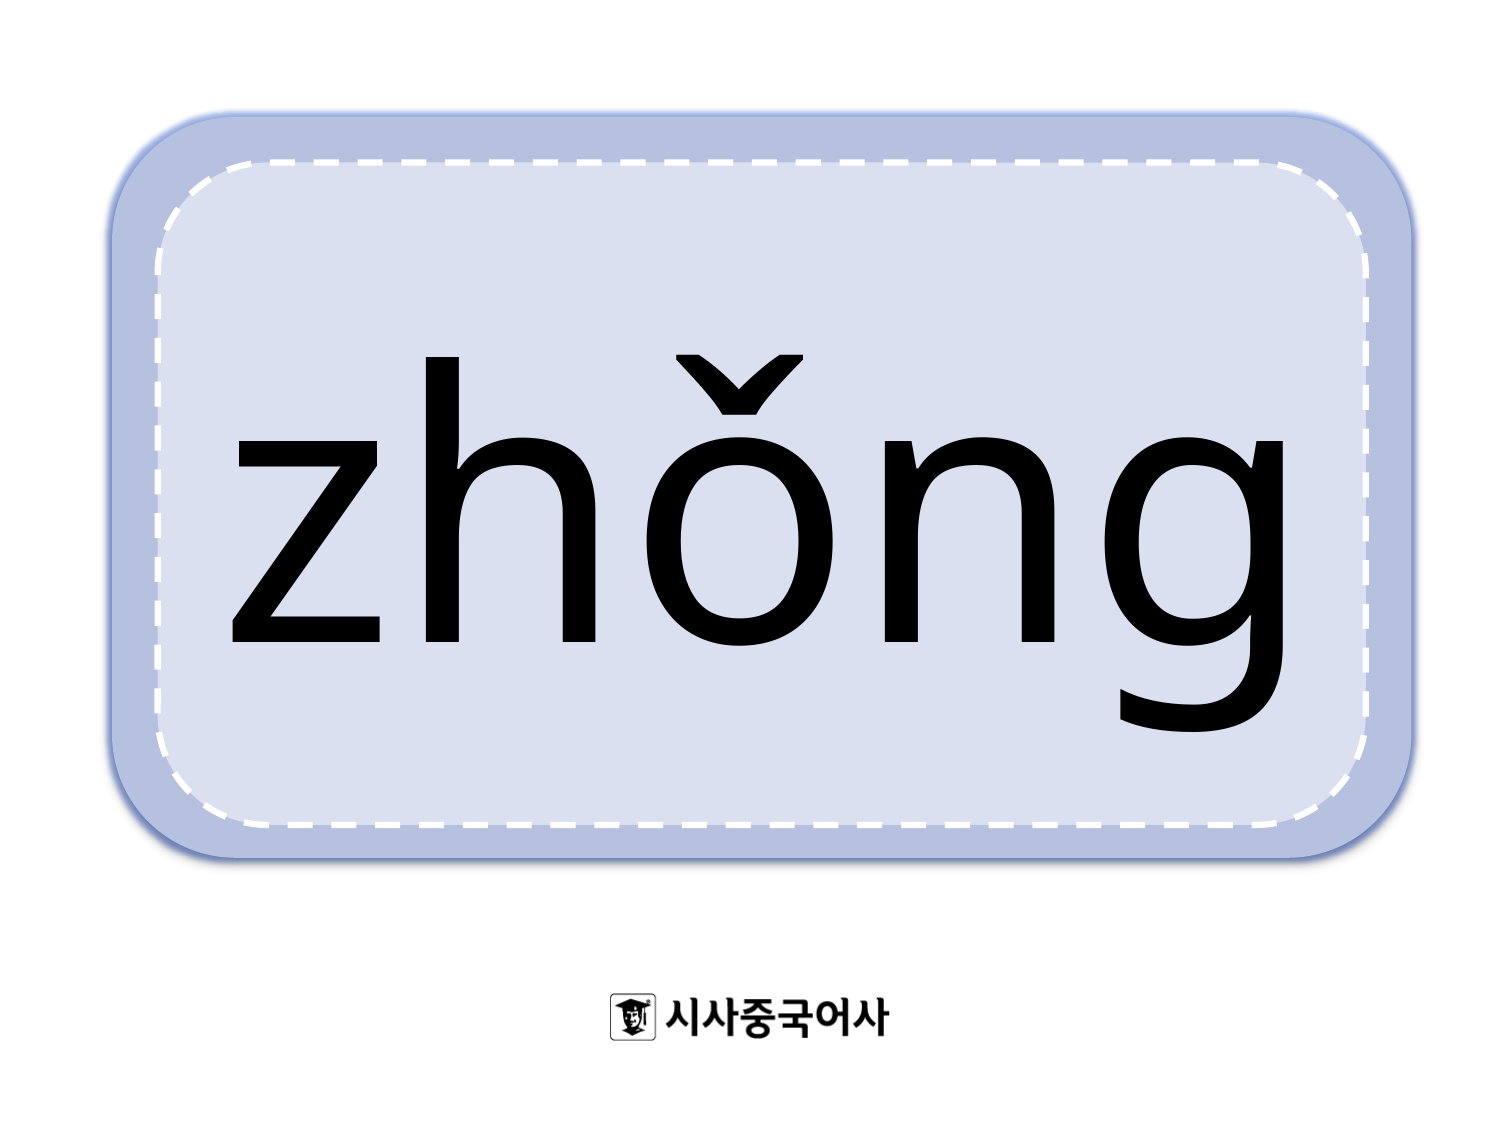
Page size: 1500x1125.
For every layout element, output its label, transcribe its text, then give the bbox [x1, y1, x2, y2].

picture [602, 987, 898, 1047]
text_box zhǒng [162, 160, 1371, 824]
